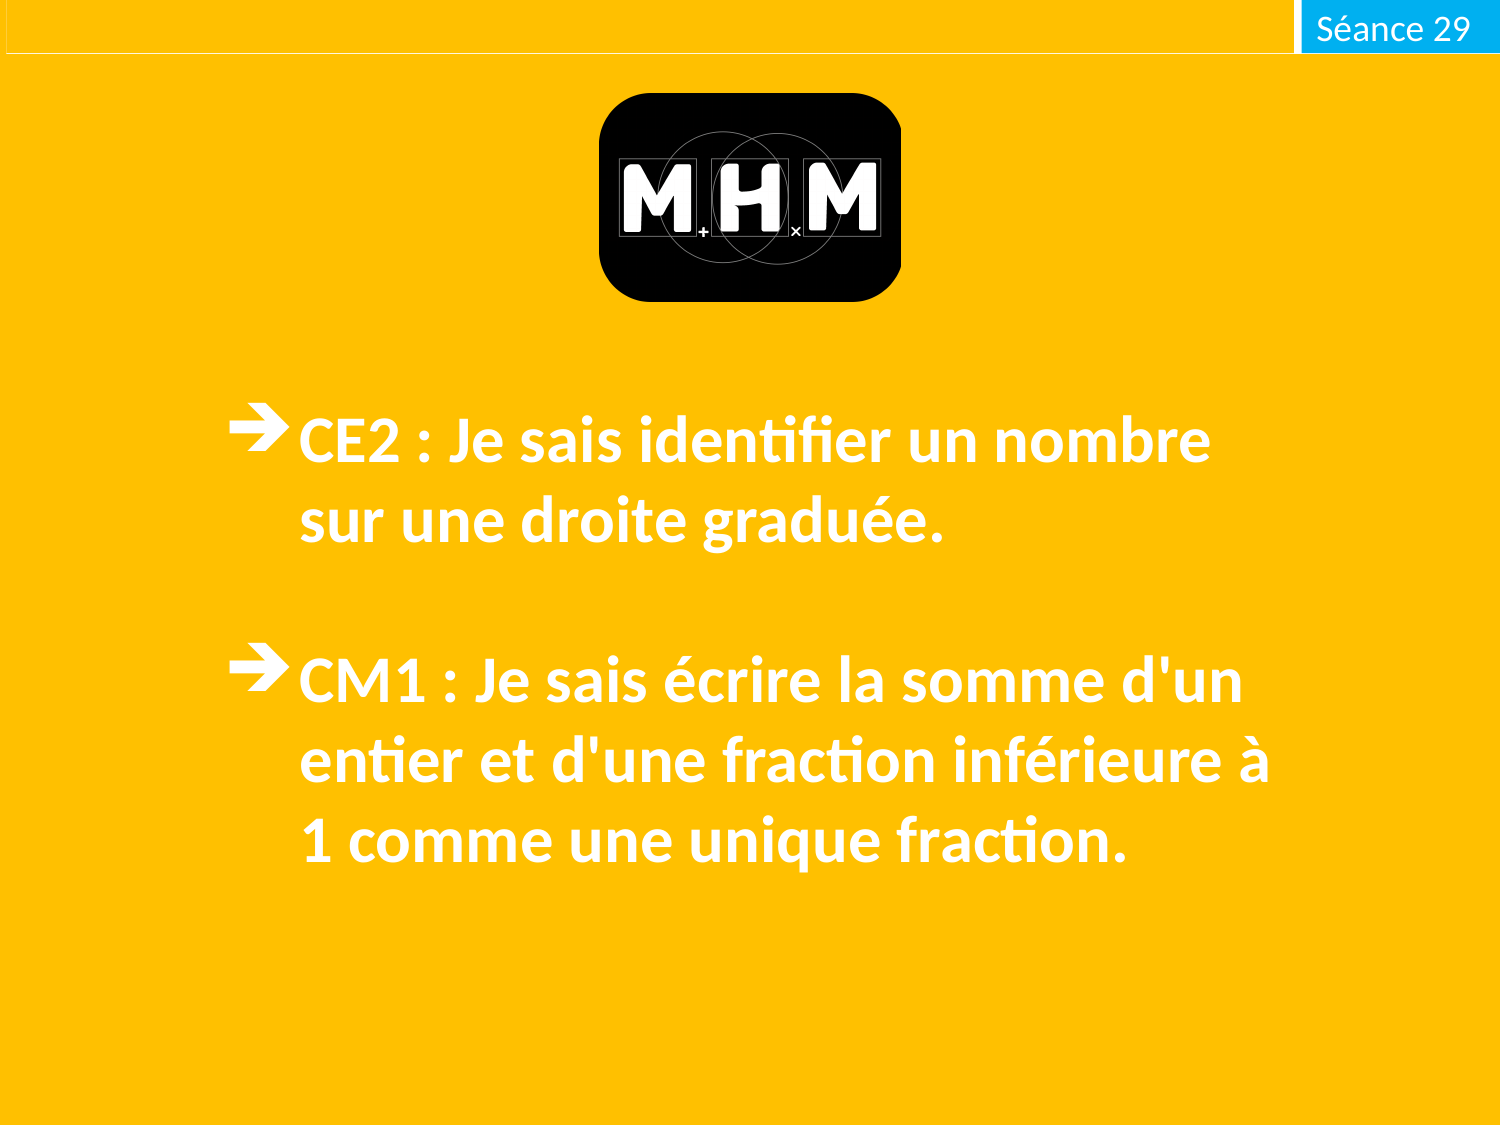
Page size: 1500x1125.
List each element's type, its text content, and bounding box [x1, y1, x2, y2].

text_box [0, 52, 1500, 1125]
picture [599, 93, 901, 302]
text_box CE2 : Je sais identifier un nombre sur une droite graduée. CM1 : Je sais écrire la somme d'un entier et d'une fraction inférieure à 1 comme une unique fraction. [209, 388, 1315, 883]
